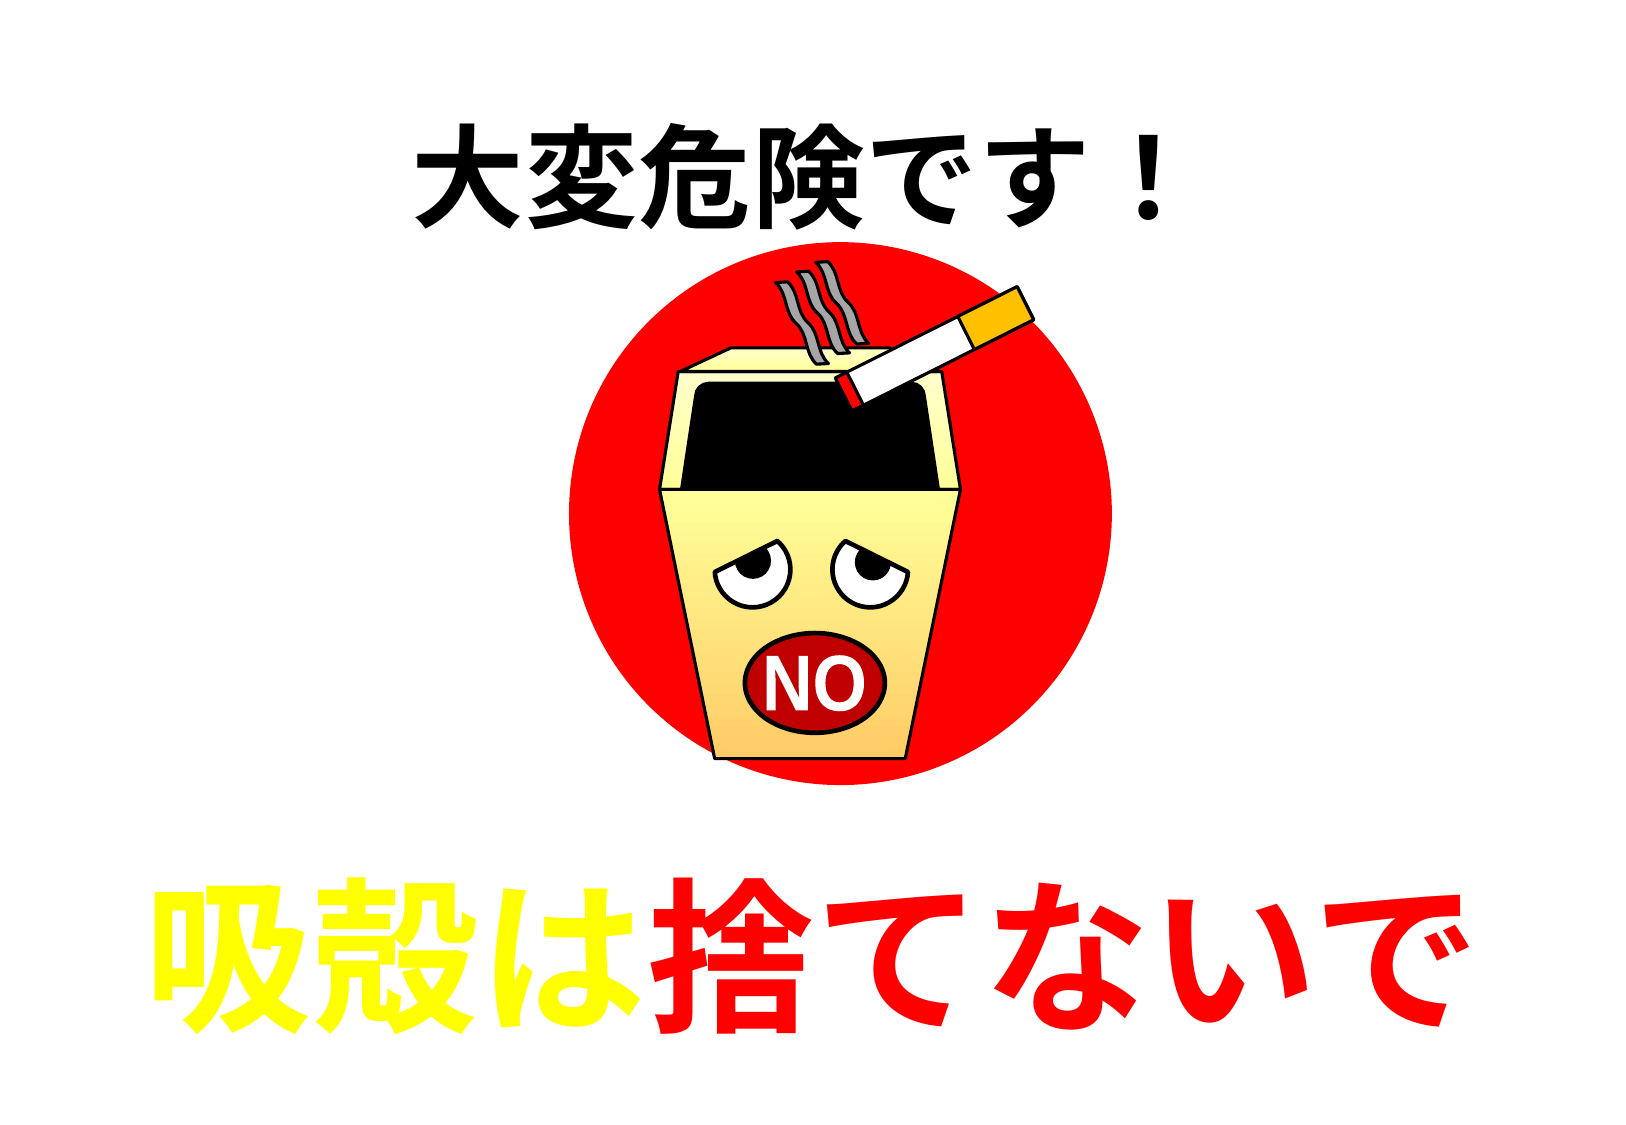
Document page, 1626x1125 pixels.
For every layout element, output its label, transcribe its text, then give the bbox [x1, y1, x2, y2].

text_box 吸殻は捨てないで [0, 845, 1625, 1061]
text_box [568, 226, 1113, 786]
text_box 大変危険です！ [0, 100, 1625, 250]
